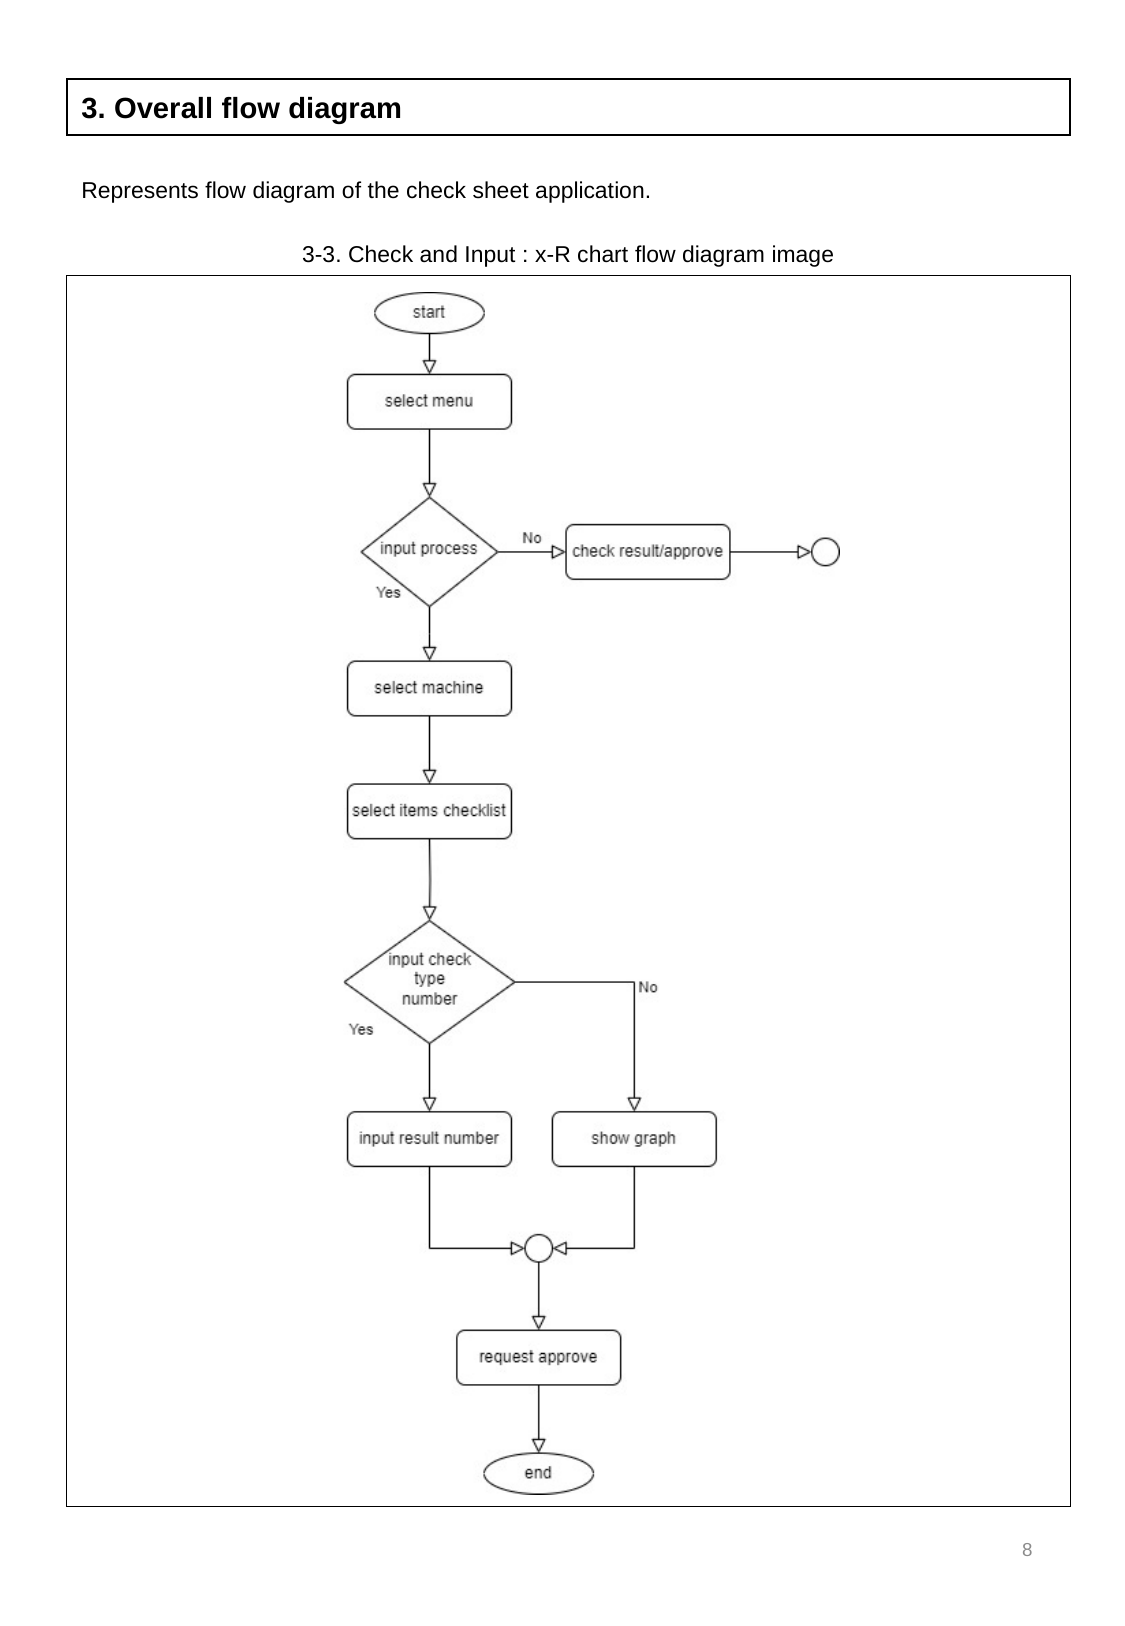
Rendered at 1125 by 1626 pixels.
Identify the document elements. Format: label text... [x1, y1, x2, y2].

text_box 3. Overall flow diagram [66, 78, 1071, 136]
text_box 3-3. Check and Input : x-R chart flow diagram image [66, 232, 1071, 274]
text_box Represents flow diagram of the check sheet application. [66, 168, 1071, 211]
text_box [66, 274, 1071, 1507]
picture [343, 292, 840, 1495]
slide_number 8 [794, 1507, 1048, 1593]
